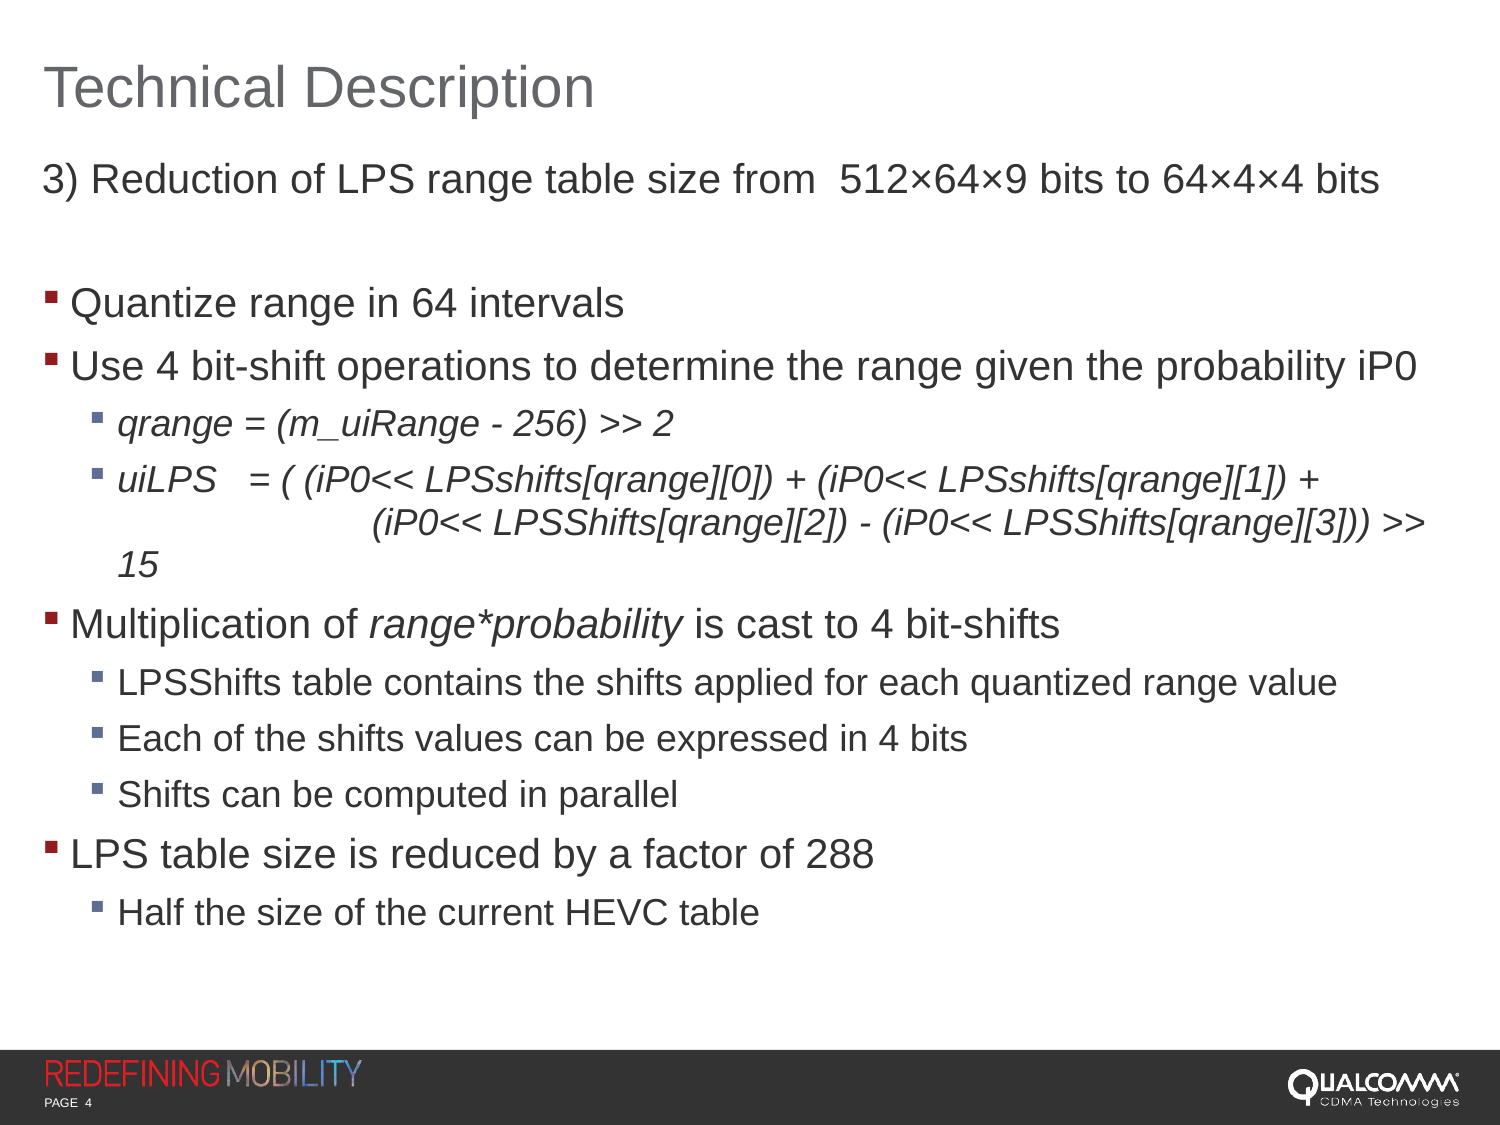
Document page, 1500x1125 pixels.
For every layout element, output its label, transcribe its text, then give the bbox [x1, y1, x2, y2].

picture [1278, 1058, 1478, 1114]
list 3) Reduction of LPS range table size from 512×64×9 bits to 64×4×4 bits Quantize range in 64 intervals Use 4 bit-shift operations to determine the range given the probability iP0 qrange = (m_uiRange - 256) >> 2 uiLPS = ( (iP0<< LPSshifts[qrange][0]) + (iP0<< LPSshifts[qrange][1]) + (iP0<< LPSShifts[qrange][2]) - (iP0<< LPSShifts[qrange][3])) >> 15 Multiplication of range*probability is cast to 4 bit-shifts LPSShifts table contains the shifts applied for each quantized range value Each of the shifts values can be expressed in 4 bits Shifts can be computed in parallel LPS table size is reduced by a factor of 288 Half the size of the current HEVC table [26, 148, 1472, 1021]
title Technical Description [28, 44, 1462, 138]
picture [30, 1048, 372, 1099]
